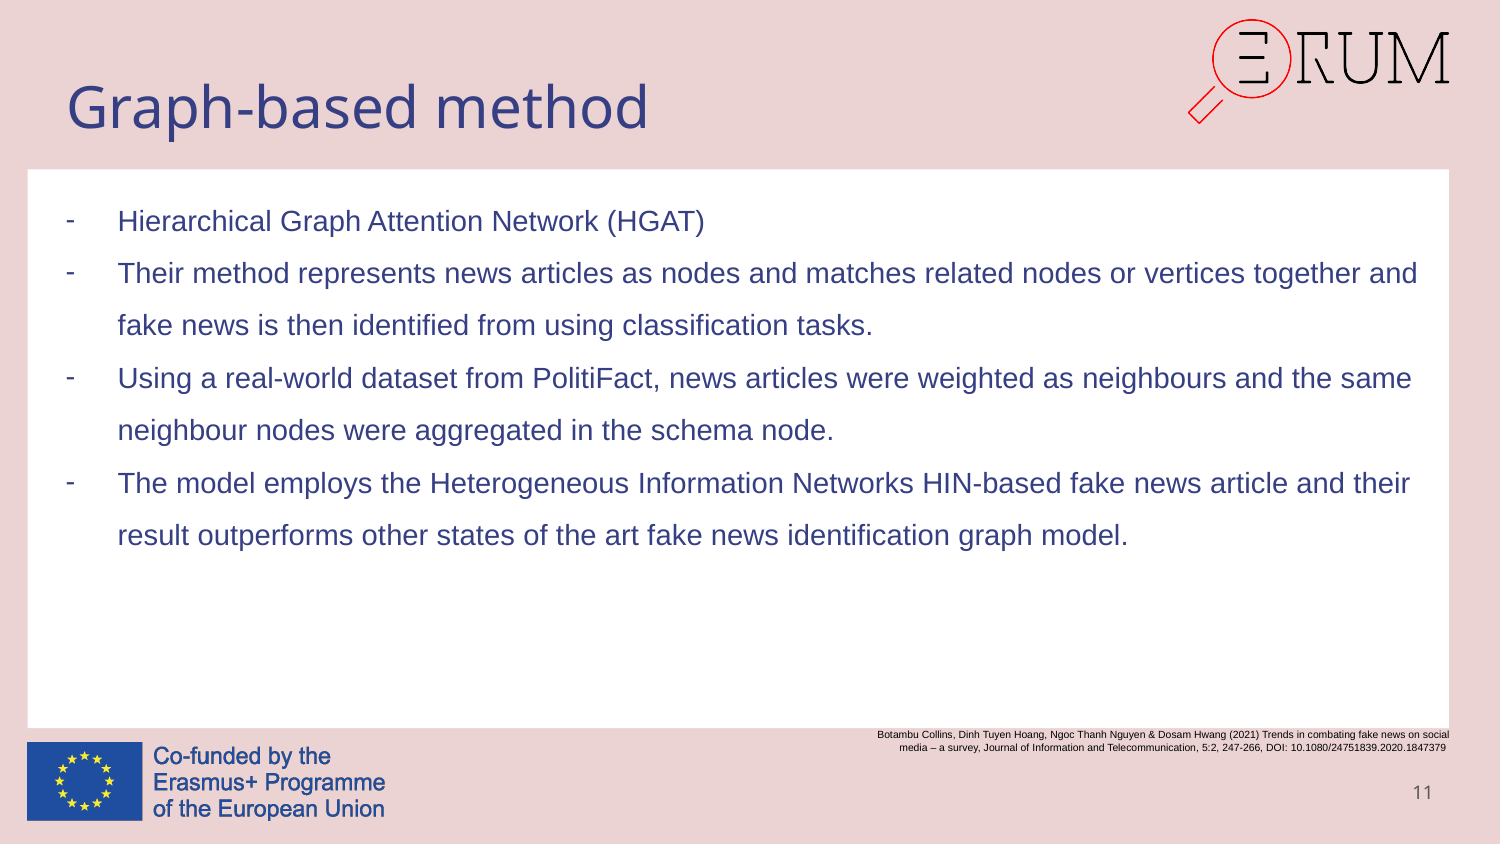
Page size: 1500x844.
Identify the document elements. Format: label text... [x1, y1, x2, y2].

text_box Botambu Collins, Dinh Tuyen Hoang, Ngoc Thanh Nguyen & Dosam Hwang (2021) Trends in combating fake news on social media – a survey, Journal of Information and Telecommunication, 5:2, 247-266, DOI: 10.1080/24751839.2020.1847379 [851, 715, 1467, 766]
picture [27, 742, 385, 821]
slide_number 11 [1358, 766, 1449, 826]
title Graph-based method [51, 55, 1168, 150]
picture [1136, 0, 1500, 137]
list Hierarchical Graph Attention Network (HGAT) Their method represents news articles as nodes and matches related nodes or vertices together and fake news is then identified from using classification tasks. Using a real-world dataset from PolitiFact, news articles were weighted as neighbours and the same neighbour nodes were aggregated in the schema node. The model employs the Heterogeneous Information Networks HIN-based fake news article and their result outperforms other states of the art fake news identification graph model. [27, 169, 1449, 729]
